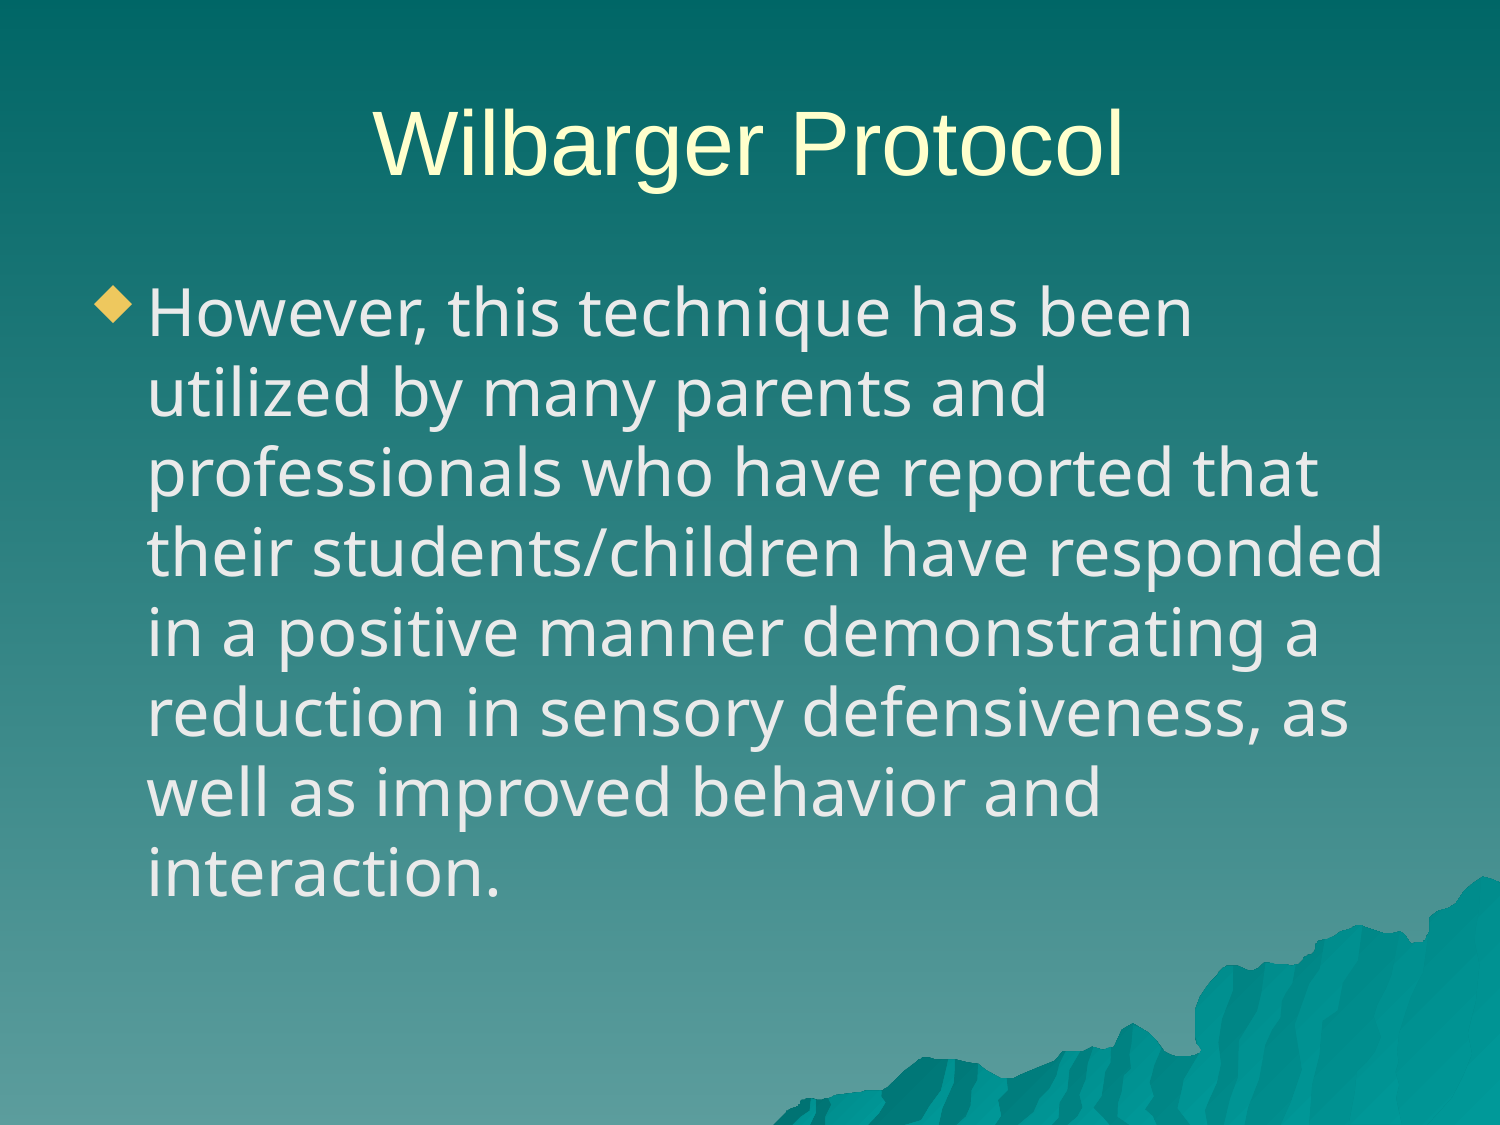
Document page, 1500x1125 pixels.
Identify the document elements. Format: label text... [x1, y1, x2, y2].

list However, this technique has been utilized by many parents and professionals who have reported that their students/children have responded in a positive manner demonstrating a reduction in sensory defensiveness, as well as improved behavior and interaction. [74, 262, 1426, 1006]
title Wilbarger Protocol [74, 45, 1426, 233]
